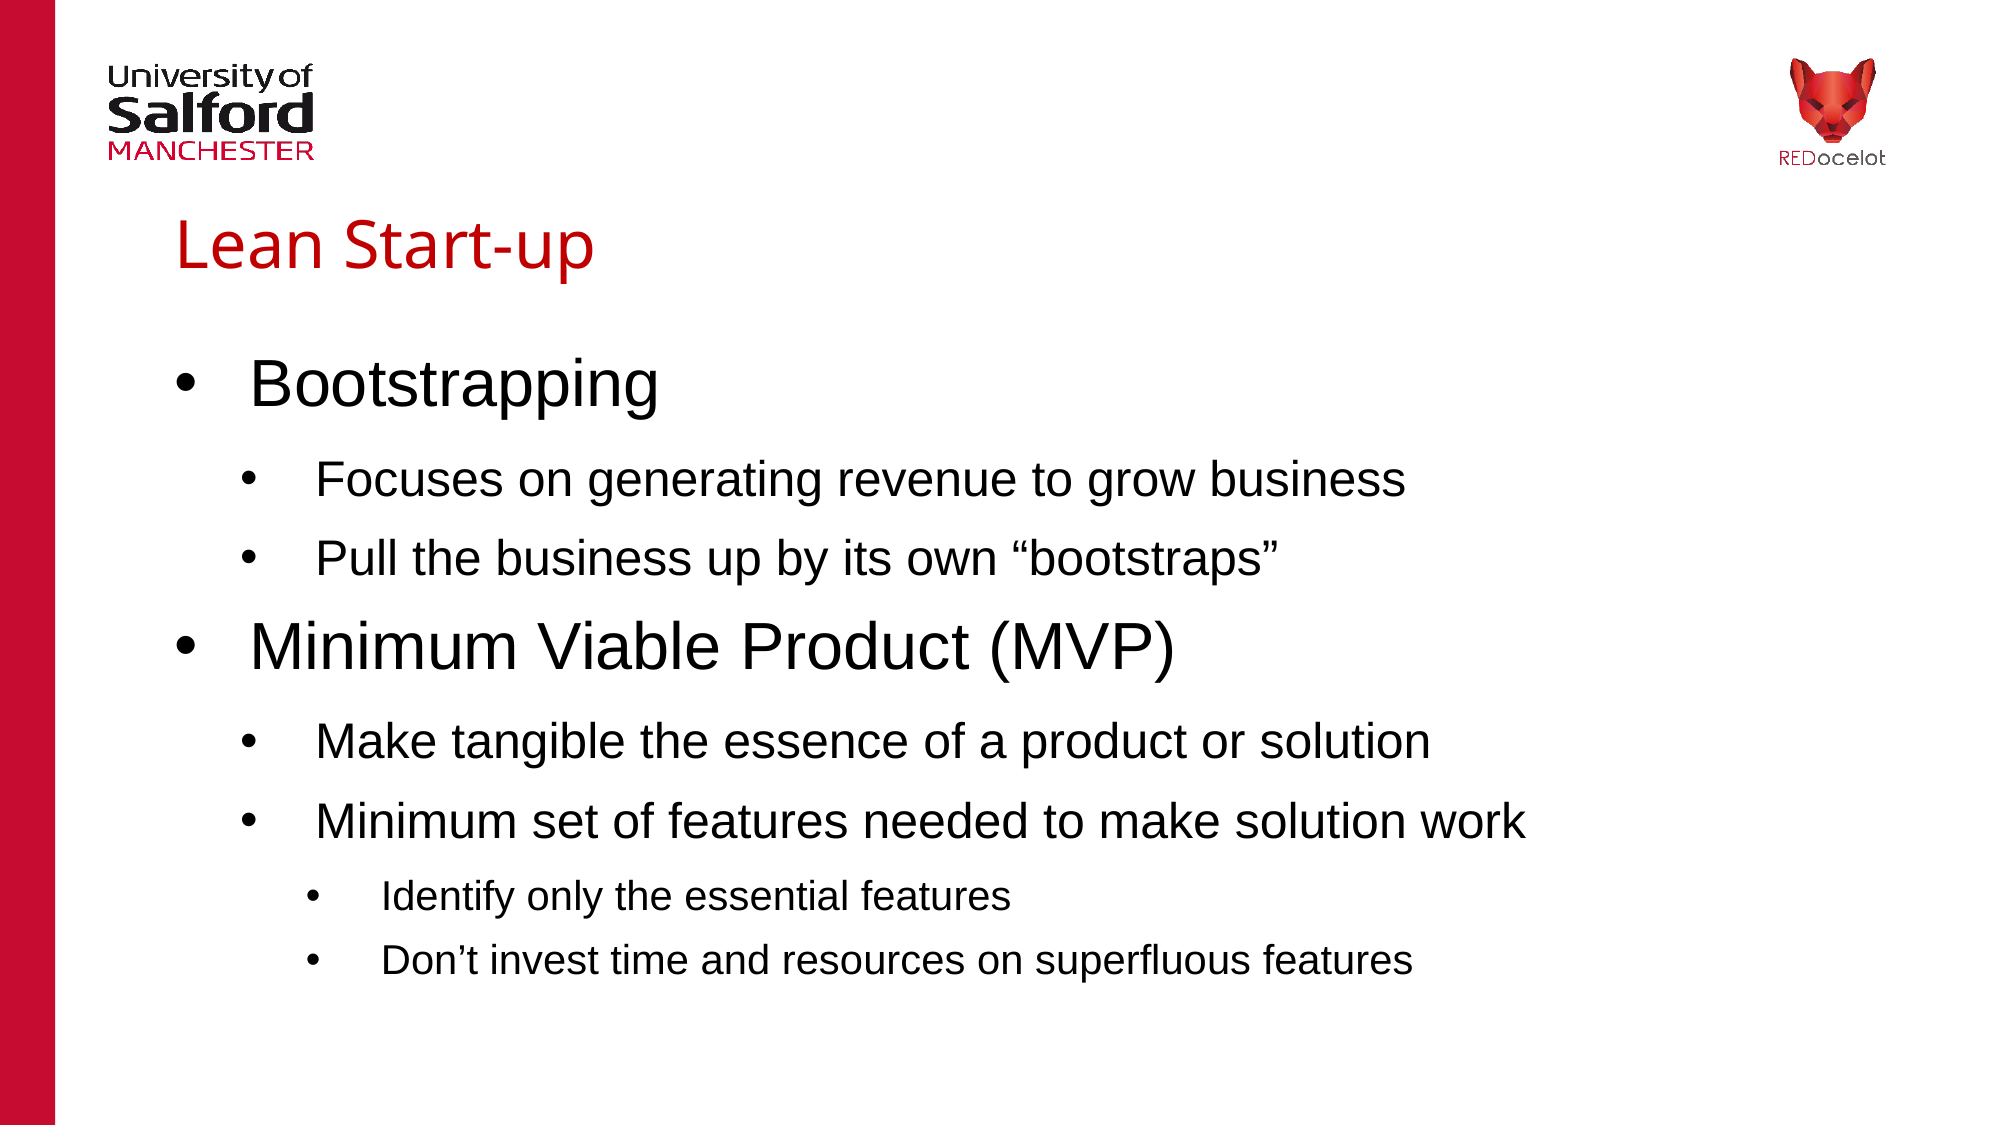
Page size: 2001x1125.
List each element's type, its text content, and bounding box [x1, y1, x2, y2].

picture [60, 27, 362, 196]
title Lean Start-up [159, 201, 1899, 310]
picture [1766, 43, 1899, 180]
list Bootstrapping Focuses on generating revenue to grow business Pull the business up by its own “bootstraps” Minimum Viable Product (MVP) Make tangible the essence of a product or solution Minimum set of features needed to make solution work Identify only the essential features Don’t invest time and resources on superfluous features [159, 340, 1899, 1004]
